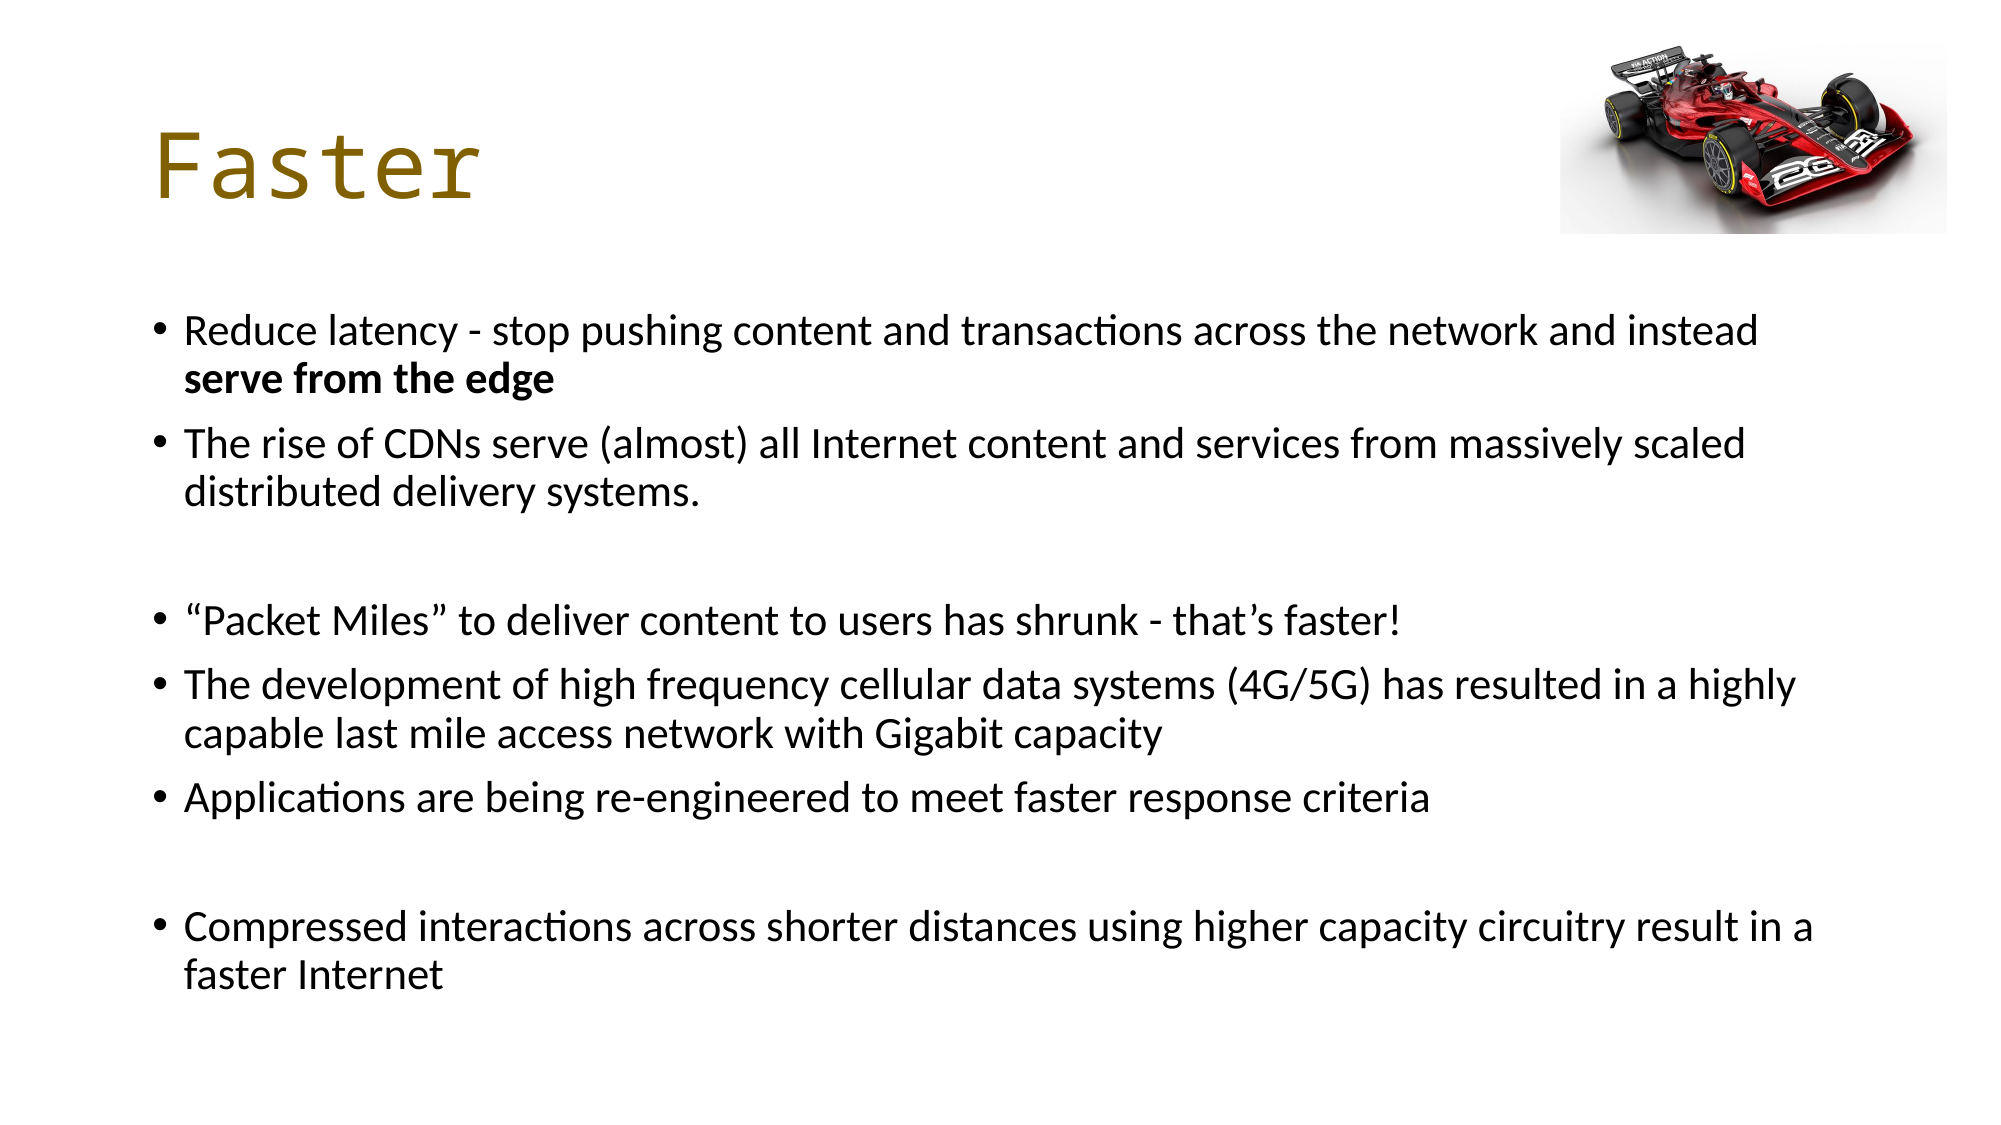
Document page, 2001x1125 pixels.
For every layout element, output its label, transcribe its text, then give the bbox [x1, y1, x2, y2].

picture [1559, 15, 1947, 234]
title Faster [137, 59, 1863, 278]
list Reduce latency - stop pushing content and transactions across the network and instead serve from the edge The rise of CDNs serve (almost) all Internet content and services from massively scaled distributed delivery systems. “Packet Miles” to deliver content to users has shrunk - that’s faster! The development of high frequency cellular data systems (4G/5G) has resulted in a highly capable last mile access network with Gigabit capacity Applications are being re-engineered to meet faster response criteria Compressed interactions across shorter distances using higher capacity circuitry result in a faster Internet [137, 299, 1863, 1014]
